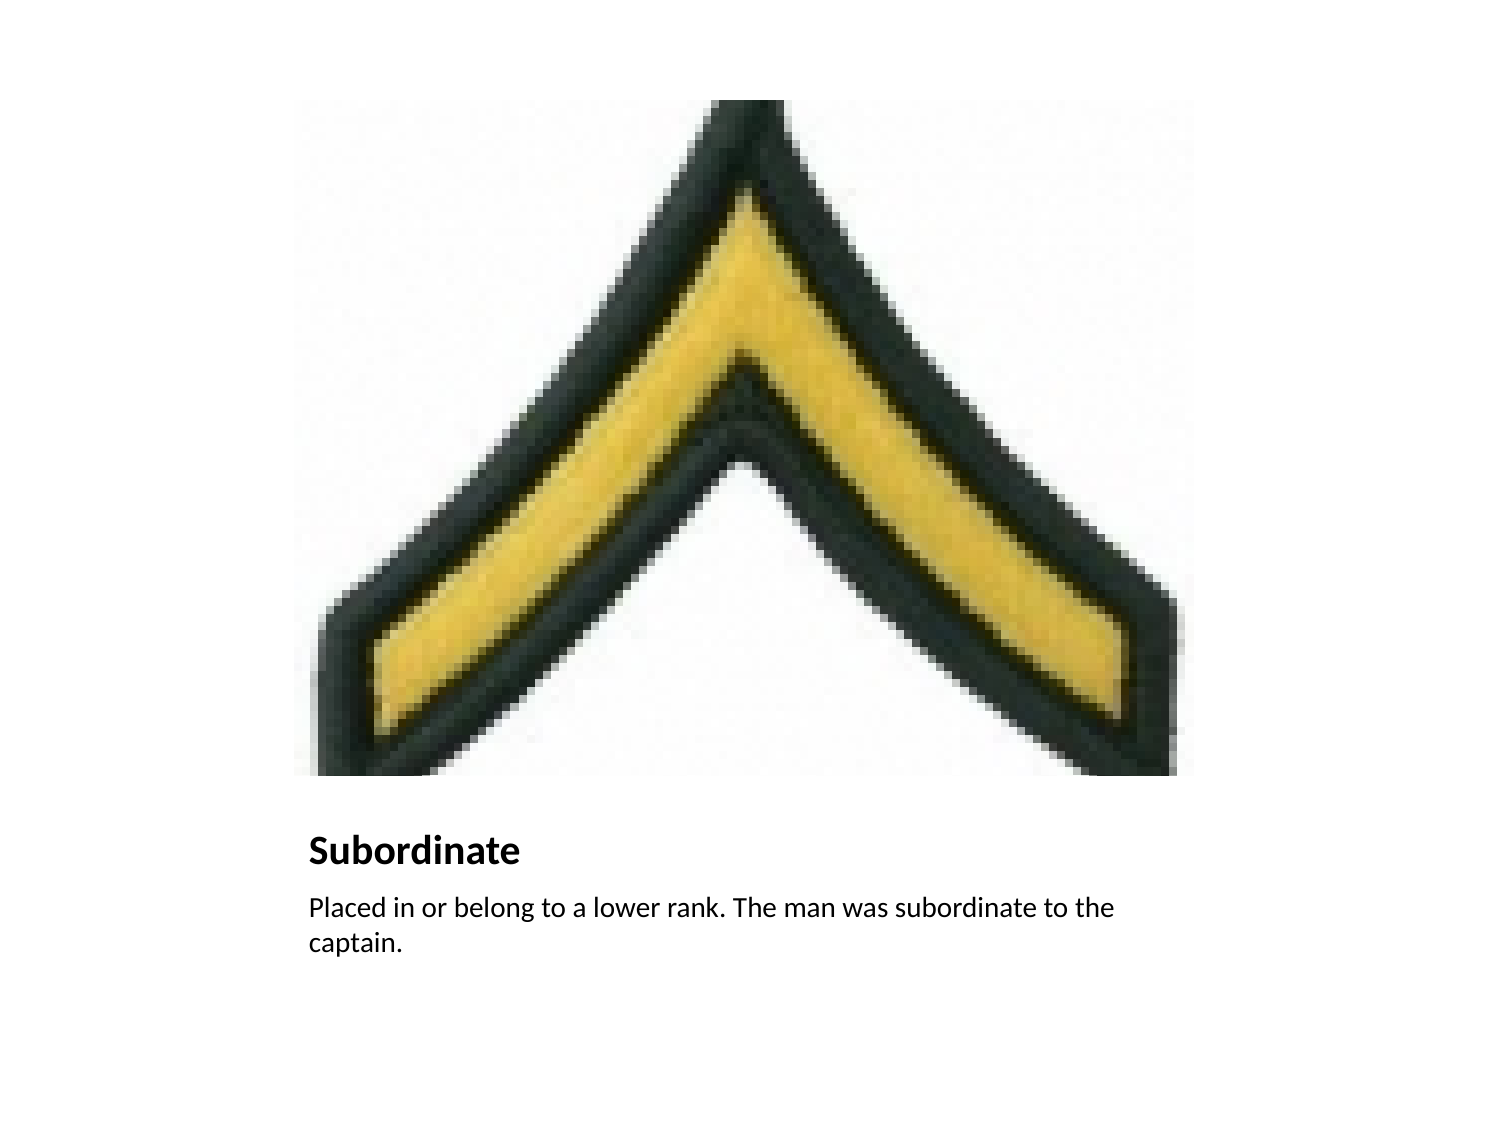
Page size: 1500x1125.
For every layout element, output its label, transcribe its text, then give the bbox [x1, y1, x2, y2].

list Placed in or belong to a lower rank. The man was subordinate to the captain. [294, 880, 1194, 1013]
picture [293, 100, 1195, 776]
title Subordinate [294, 787, 1194, 880]
